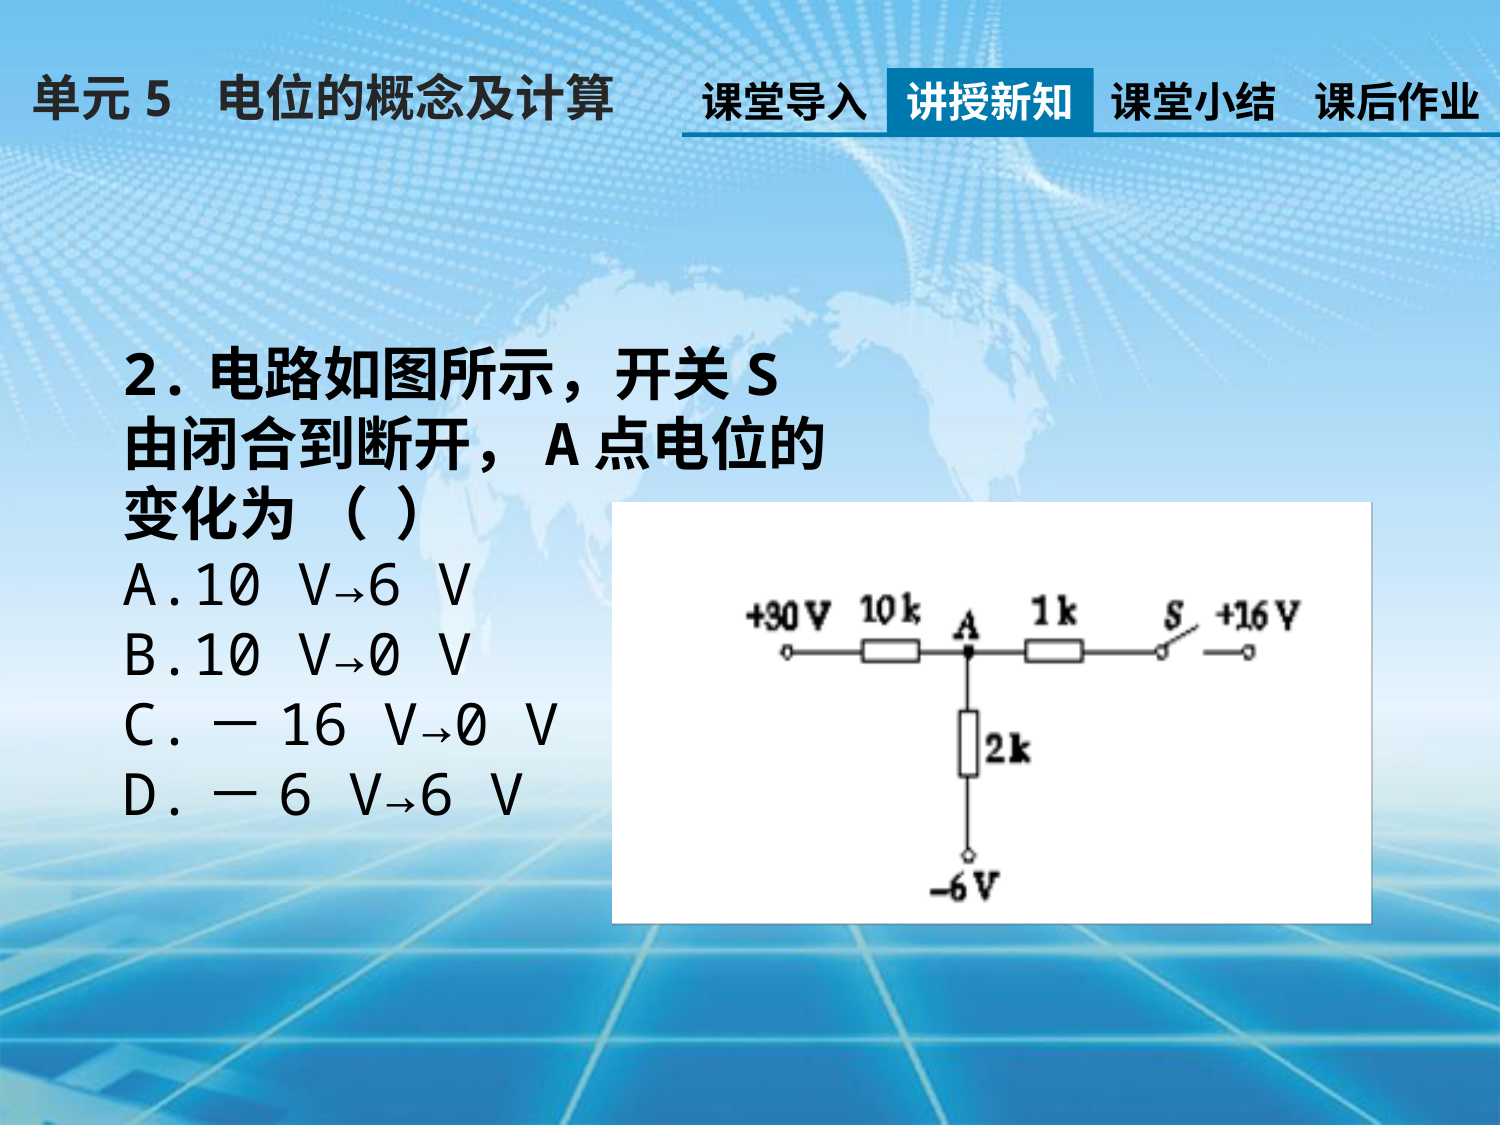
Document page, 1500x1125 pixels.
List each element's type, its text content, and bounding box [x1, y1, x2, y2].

text_box 2.电路如图所示，开关S由闭合到断开，A点电位的变化为 （ ） A.10 V→6 V B.10 V→0 V C.－16 V→0 V D.－6 V→6 V [108, 329, 858, 835]
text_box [16, 59, 1500, 135]
picture [0, 0, 1500, 1125]
